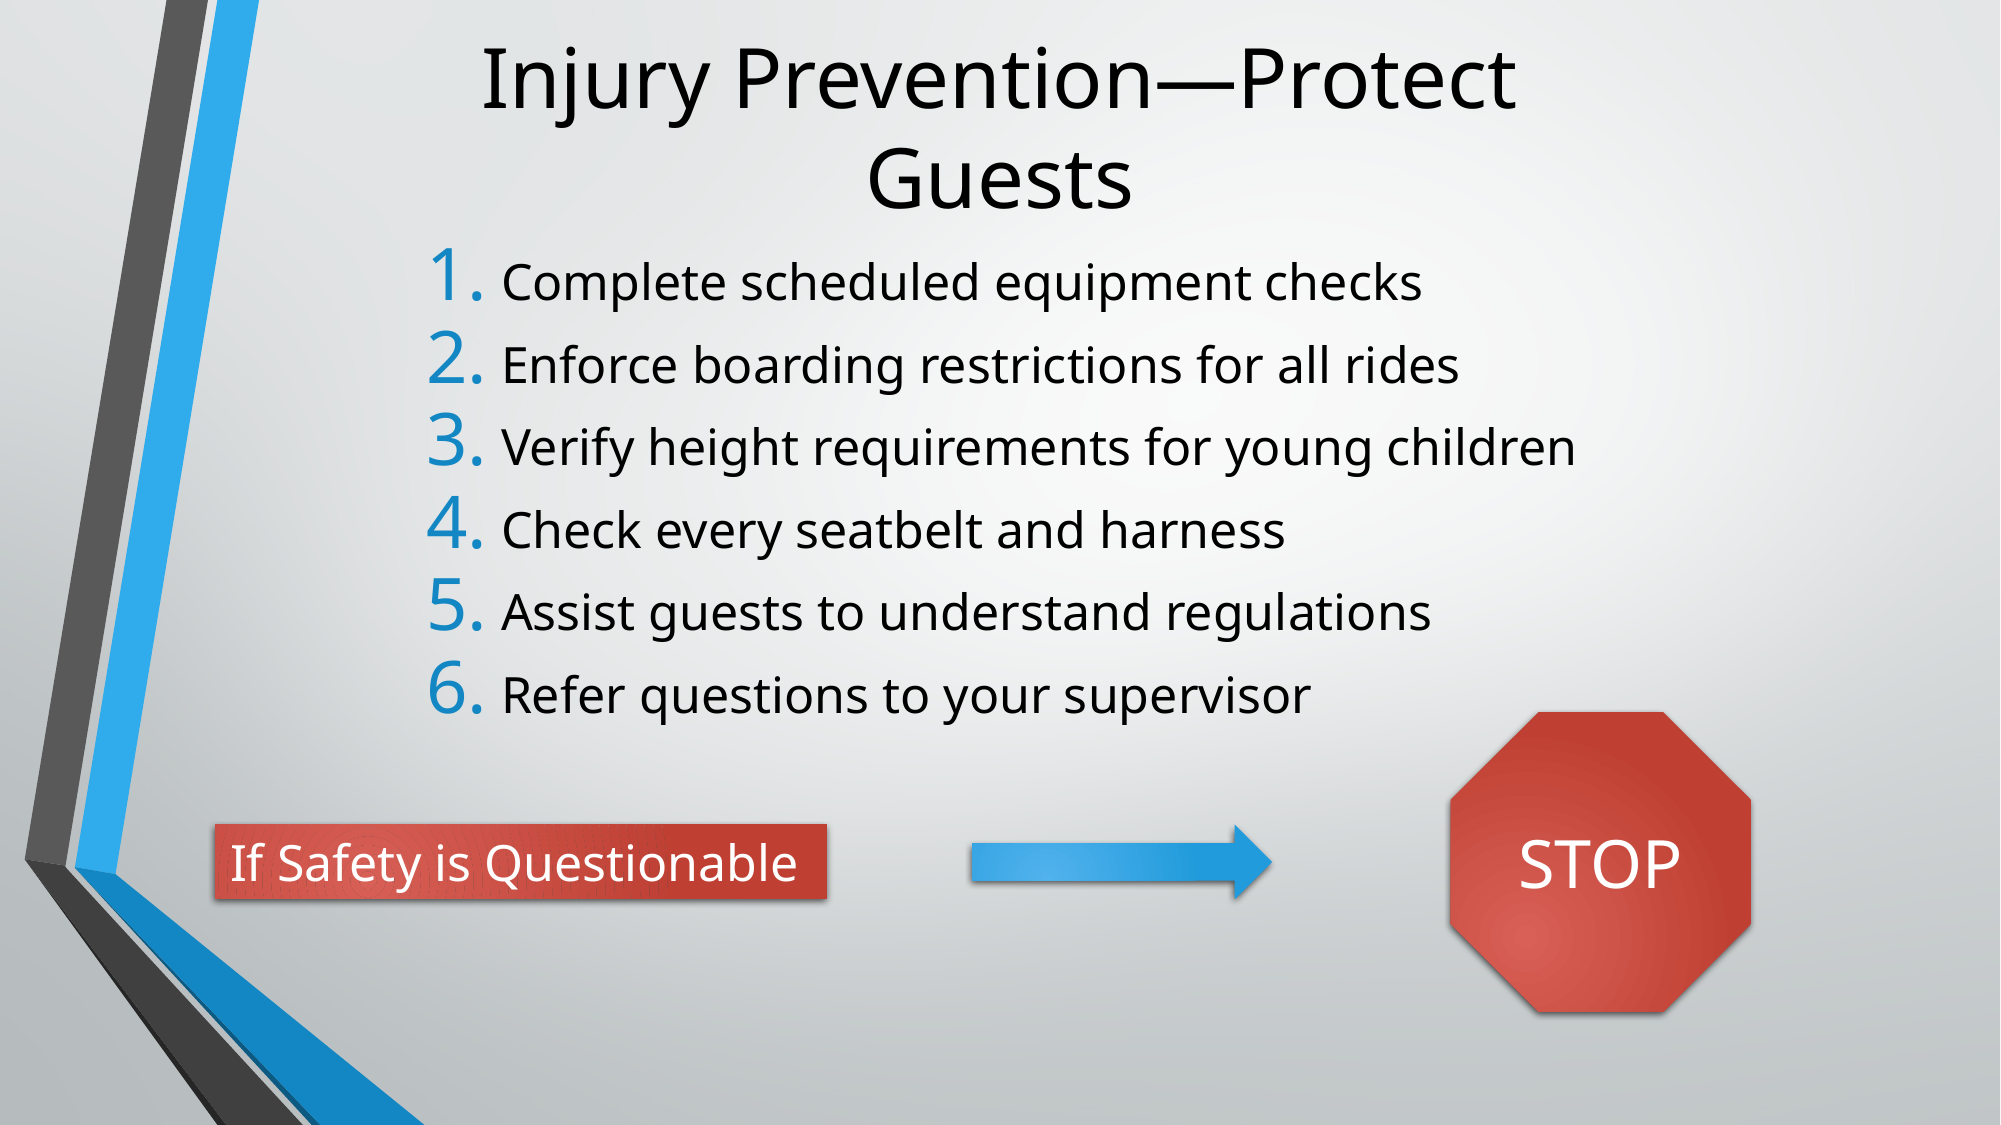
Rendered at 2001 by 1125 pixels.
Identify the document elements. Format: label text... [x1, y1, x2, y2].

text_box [248, 711, 1752, 1013]
title Injury Prevention—Protect Guests [367, 12, 1633, 238]
list Complete scheduled equipment checks Enforce boarding restrictions for all rides Verify height requirements for young children Check every seatbelt and harness Assist guests to understand regulations Refer questions to your supervisor [411, 213, 1676, 711]
